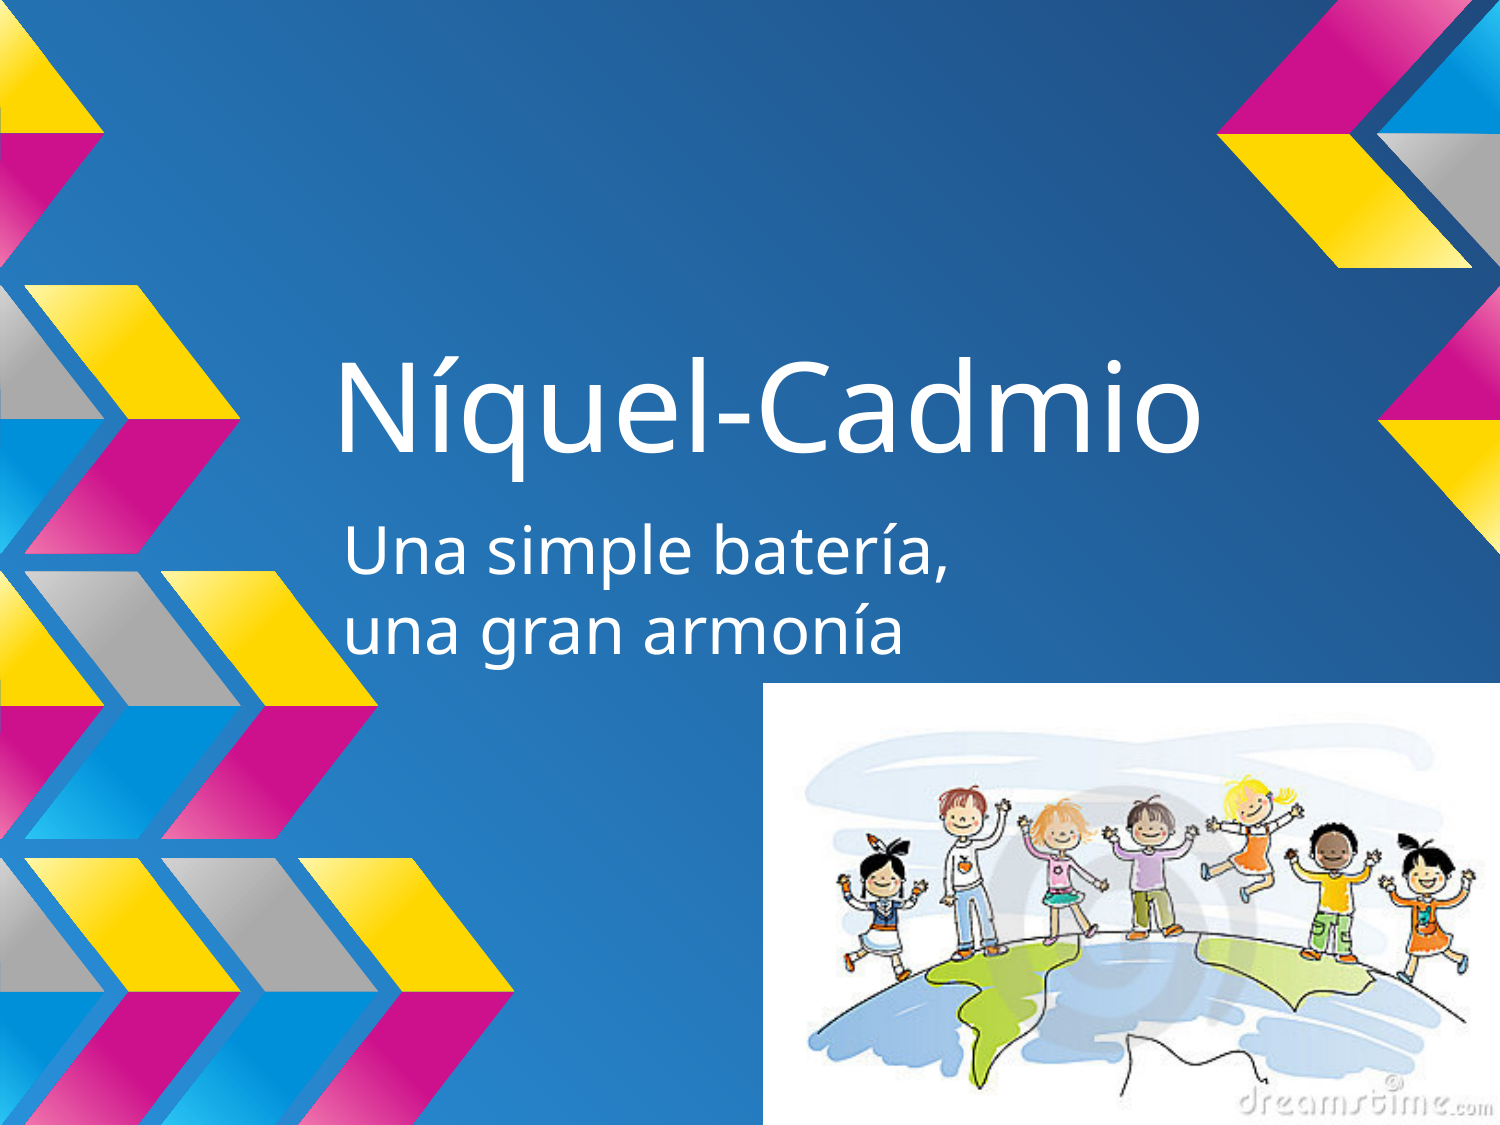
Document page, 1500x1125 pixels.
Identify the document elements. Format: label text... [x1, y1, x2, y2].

picture [763, 682, 1500, 1125]
title Níquel-Cadmio [315, 251, 1366, 493]
subtitle Una simple batería, una gran armonía [327, 492, 1378, 684]
